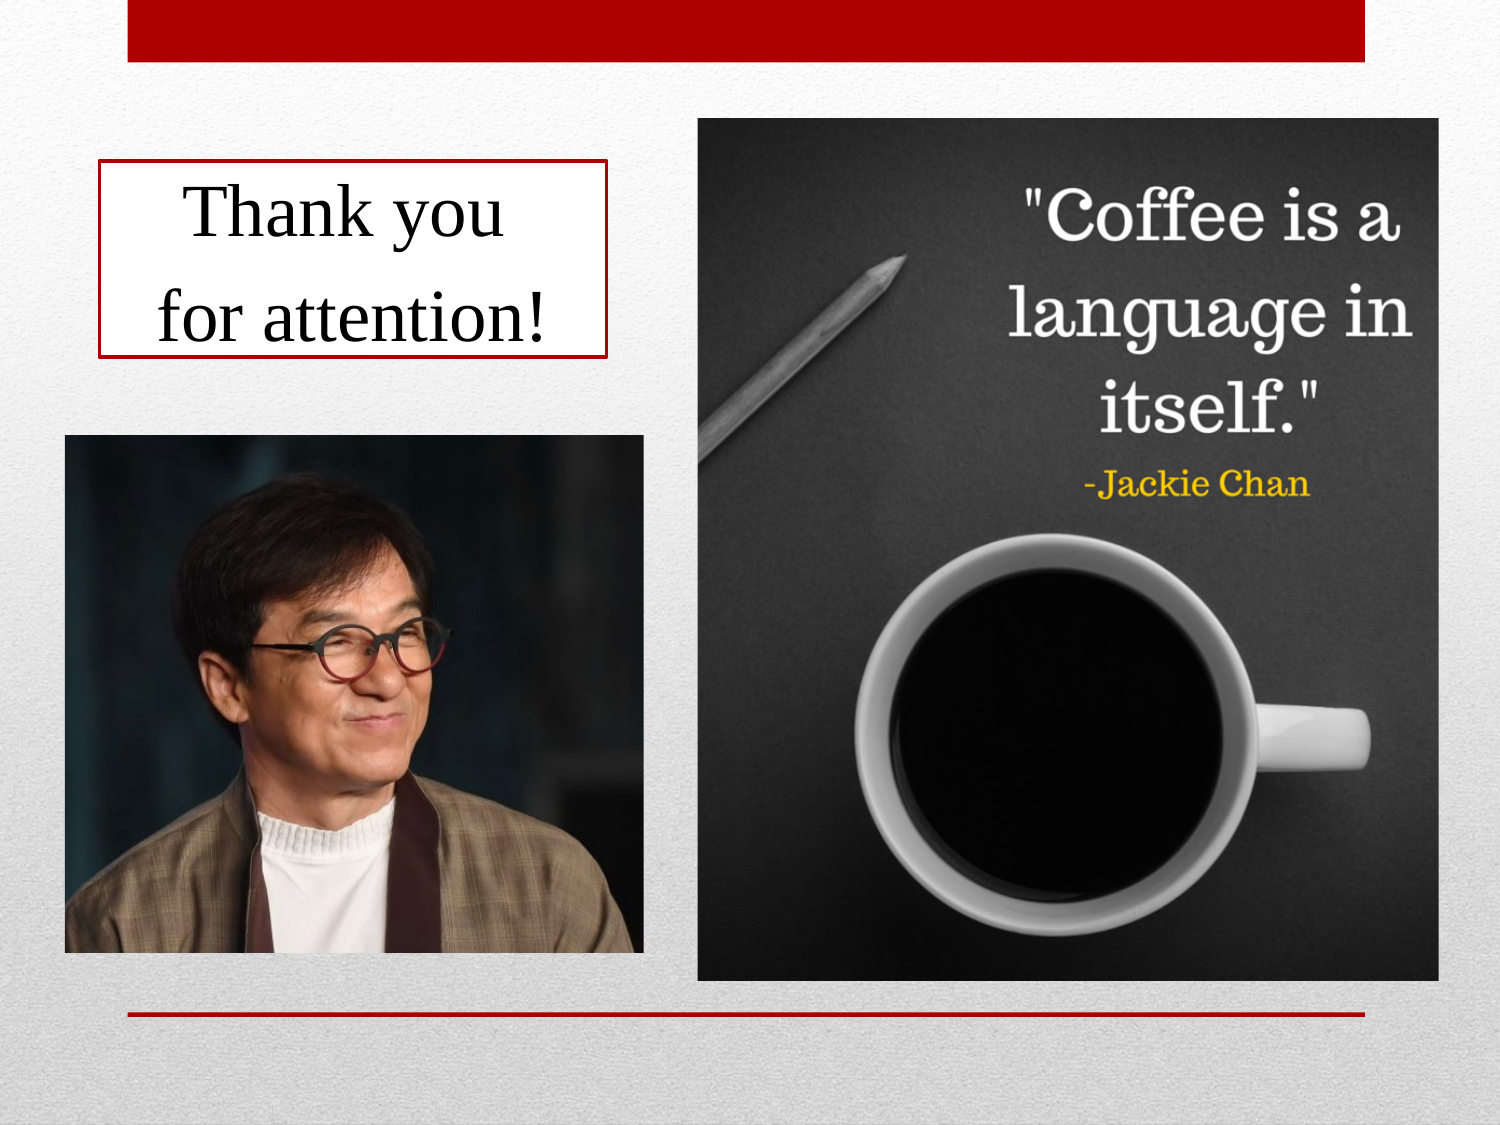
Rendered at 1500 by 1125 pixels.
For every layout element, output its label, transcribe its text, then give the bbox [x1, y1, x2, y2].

picture [64, 434, 645, 953]
picture [696, 117, 1440, 982]
list Thank you for attention! [98, 159, 608, 359]
